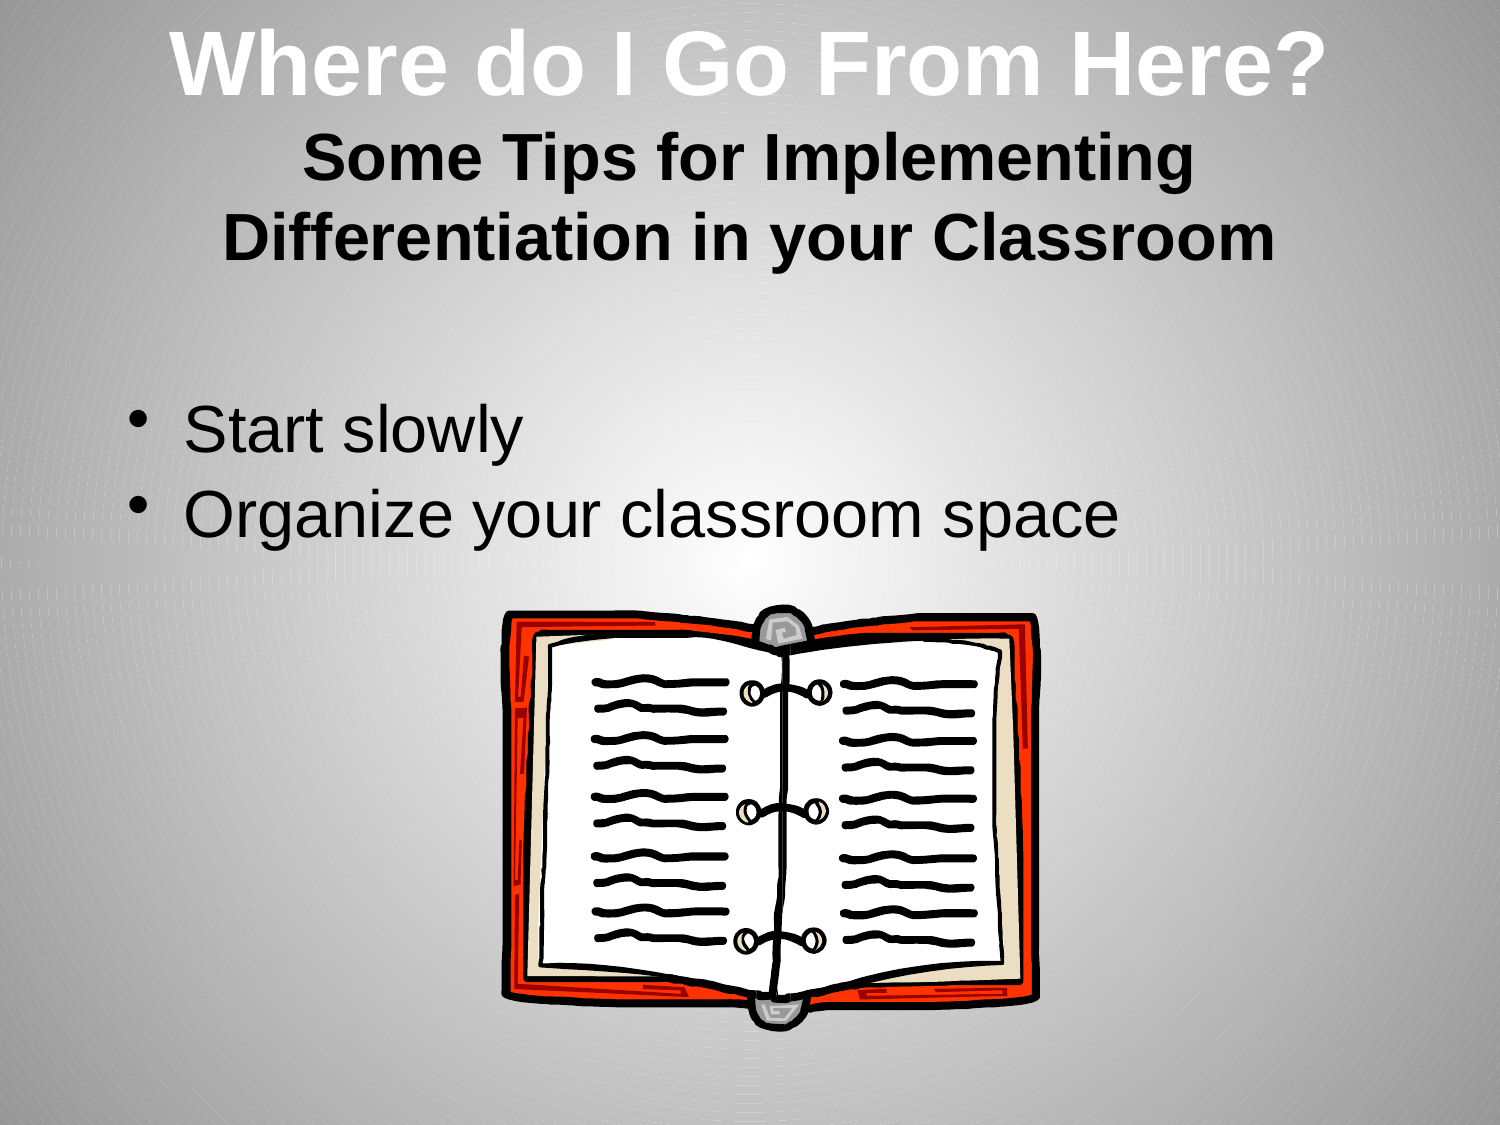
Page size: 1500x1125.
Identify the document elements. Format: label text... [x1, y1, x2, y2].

list Start slowly Organize your classroom space [112, 387, 1388, 1063]
picture [499, 599, 1042, 1037]
title Where do I Go From Here? Some Tips for Implementing Differentiation in your Classroom [74, 44, 1426, 233]
